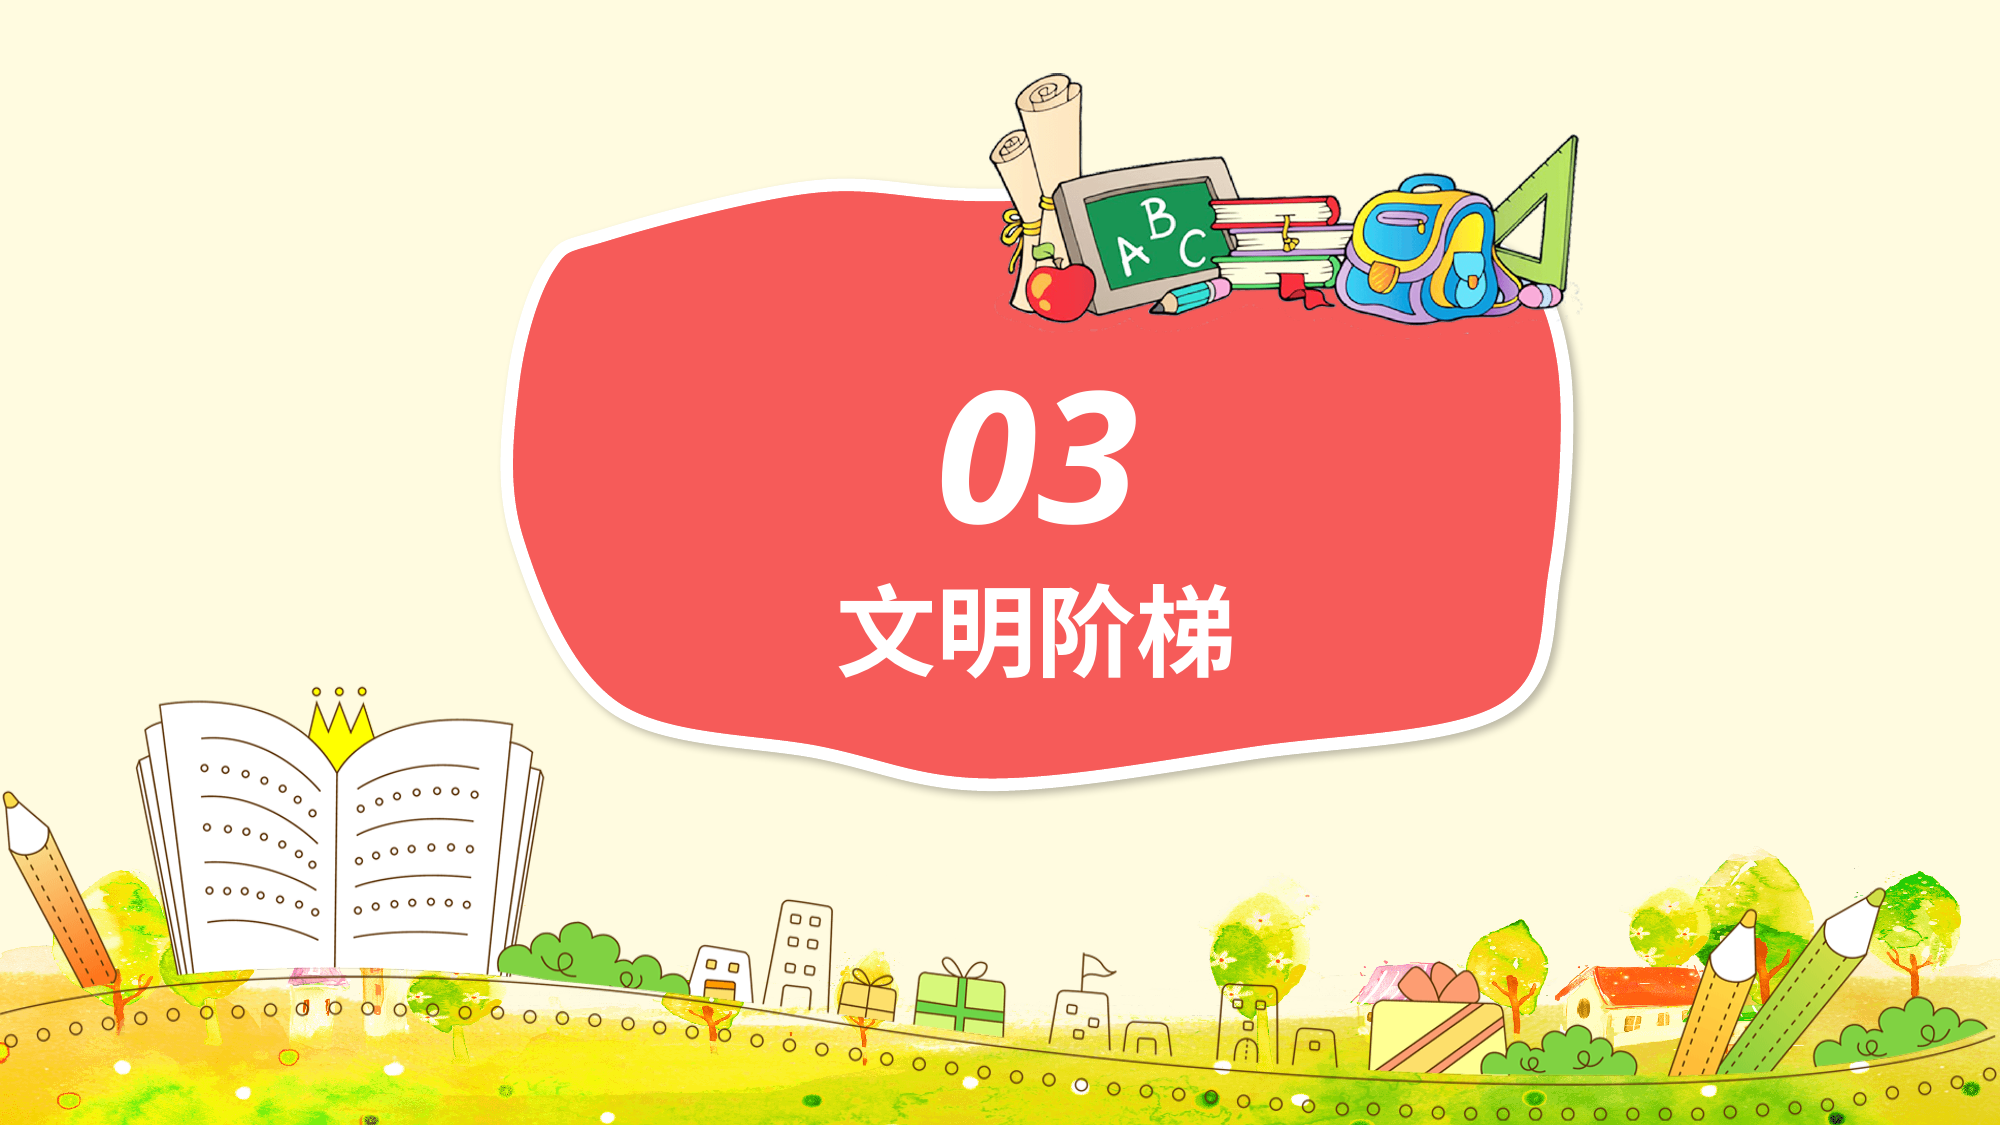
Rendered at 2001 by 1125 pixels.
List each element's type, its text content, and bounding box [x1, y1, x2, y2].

text_box [505, 183, 977, 683]
text_box 03 [921, 333, 1153, 568]
text_box [1153, 358, 1569, 683]
picture [0, 683, 2000, 1125]
picture [977, 47, 1598, 358]
text_box 文明阶梯 [822, 562, 1252, 683]
